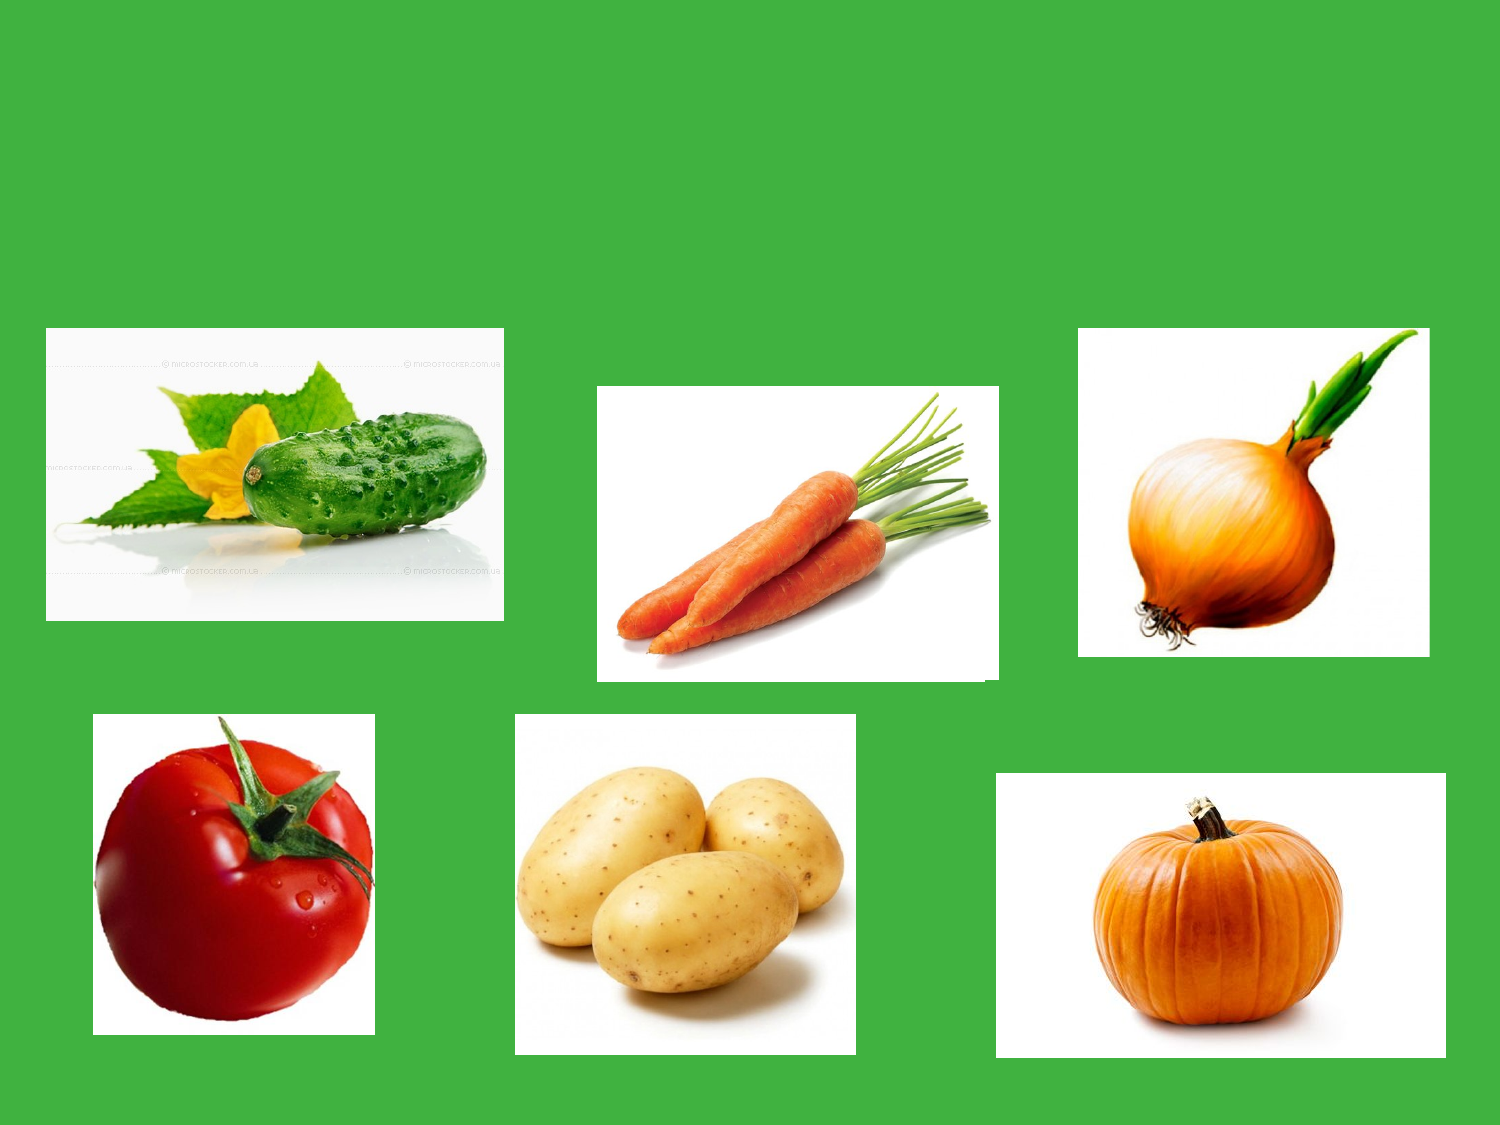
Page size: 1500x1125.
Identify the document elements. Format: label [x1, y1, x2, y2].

picture [93, 714, 376, 1035]
picture [46, 327, 505, 621]
picture [515, 714, 856, 1055]
picture [597, 386, 999, 682]
picture [995, 773, 1446, 1058]
picture [1077, 327, 1430, 657]
